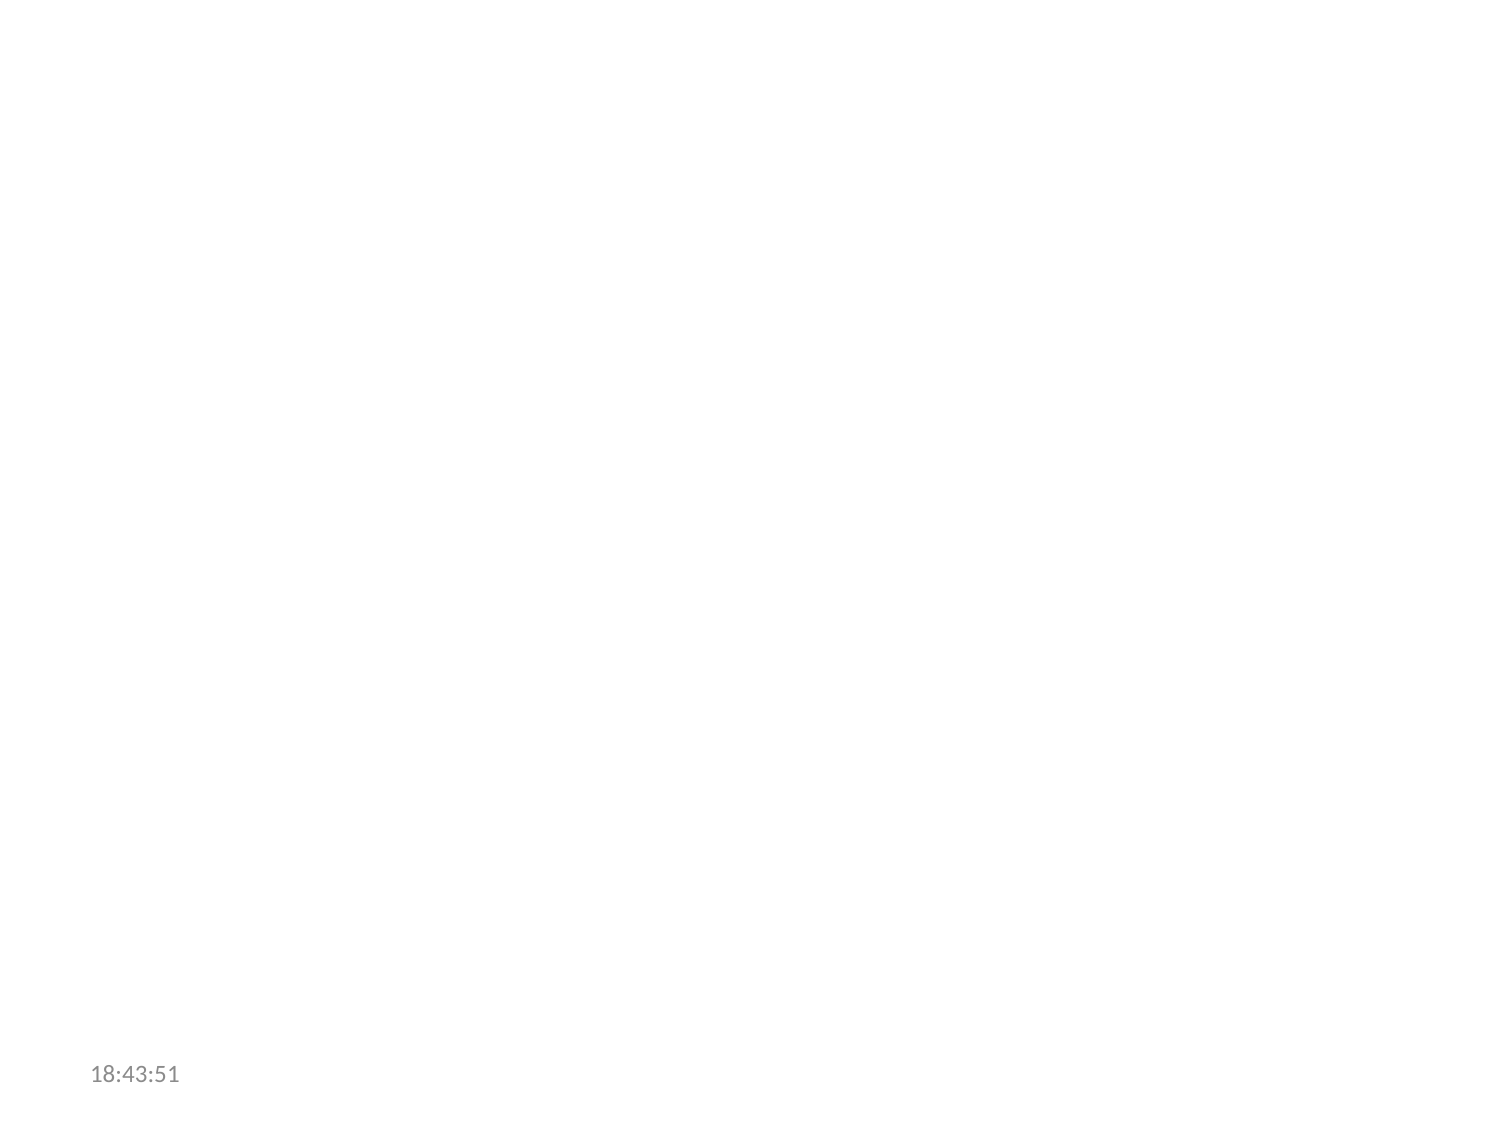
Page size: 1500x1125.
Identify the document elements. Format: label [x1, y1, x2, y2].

slide_number [75, 1042, 425, 1103]
